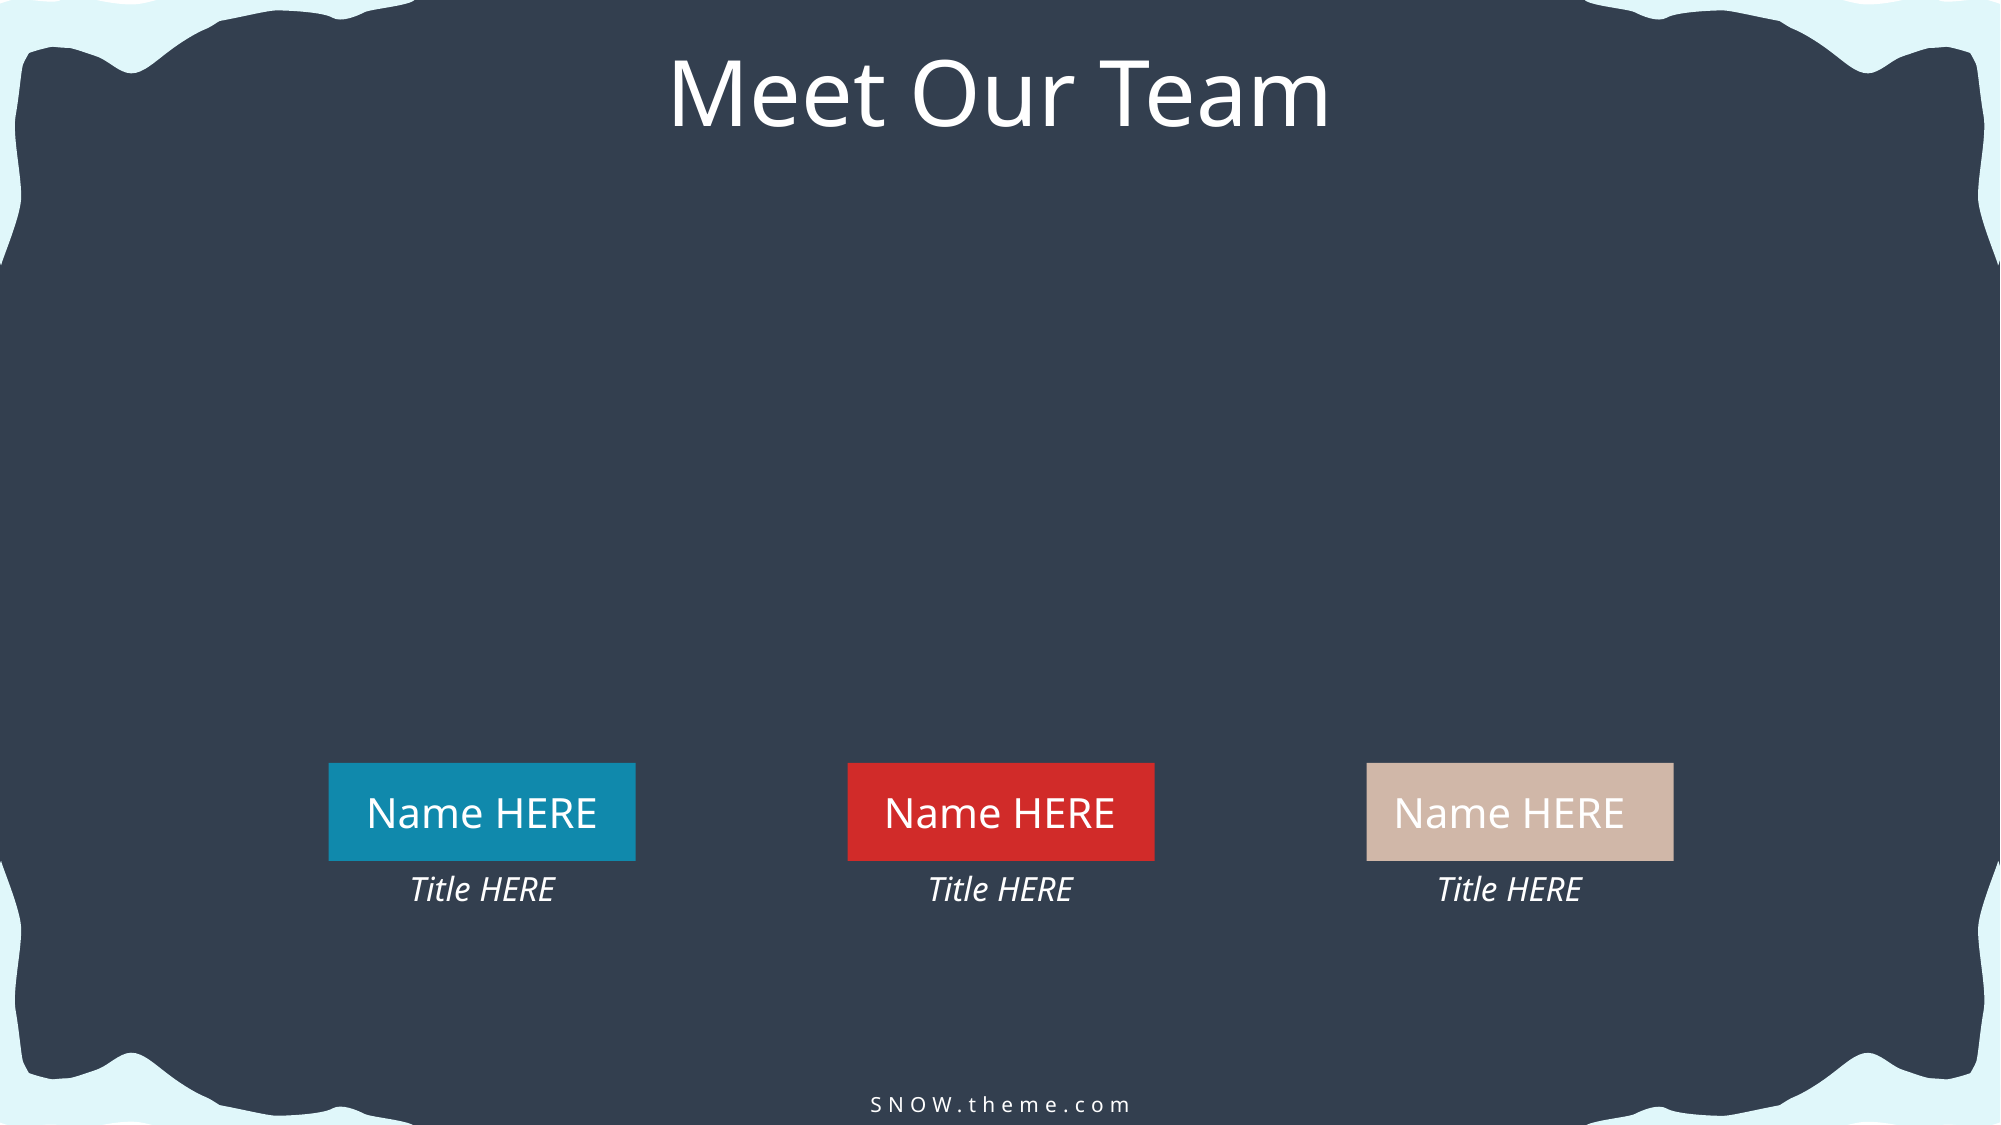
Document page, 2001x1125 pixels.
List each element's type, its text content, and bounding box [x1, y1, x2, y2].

text_box Title HERE [394, 860, 570, 916]
text_box Title HERE [1421, 860, 1597, 916]
text_box [847, 812, 1156, 862]
picture [272, 314, 692, 812]
picture [1310, 314, 1730, 812]
text_box Name HERE [869, 812, 1131, 844]
text_box Name HERE [351, 812, 613, 844]
text_box Name HERE [1378, 812, 1641, 844]
text_box Meet Our Team [651, 27, 1349, 153]
text_box [1366, 812, 1675, 862]
text_box [328, 812, 637, 862]
text_box Title HERE [912, 860, 1088, 916]
picture [791, 314, 1211, 812]
